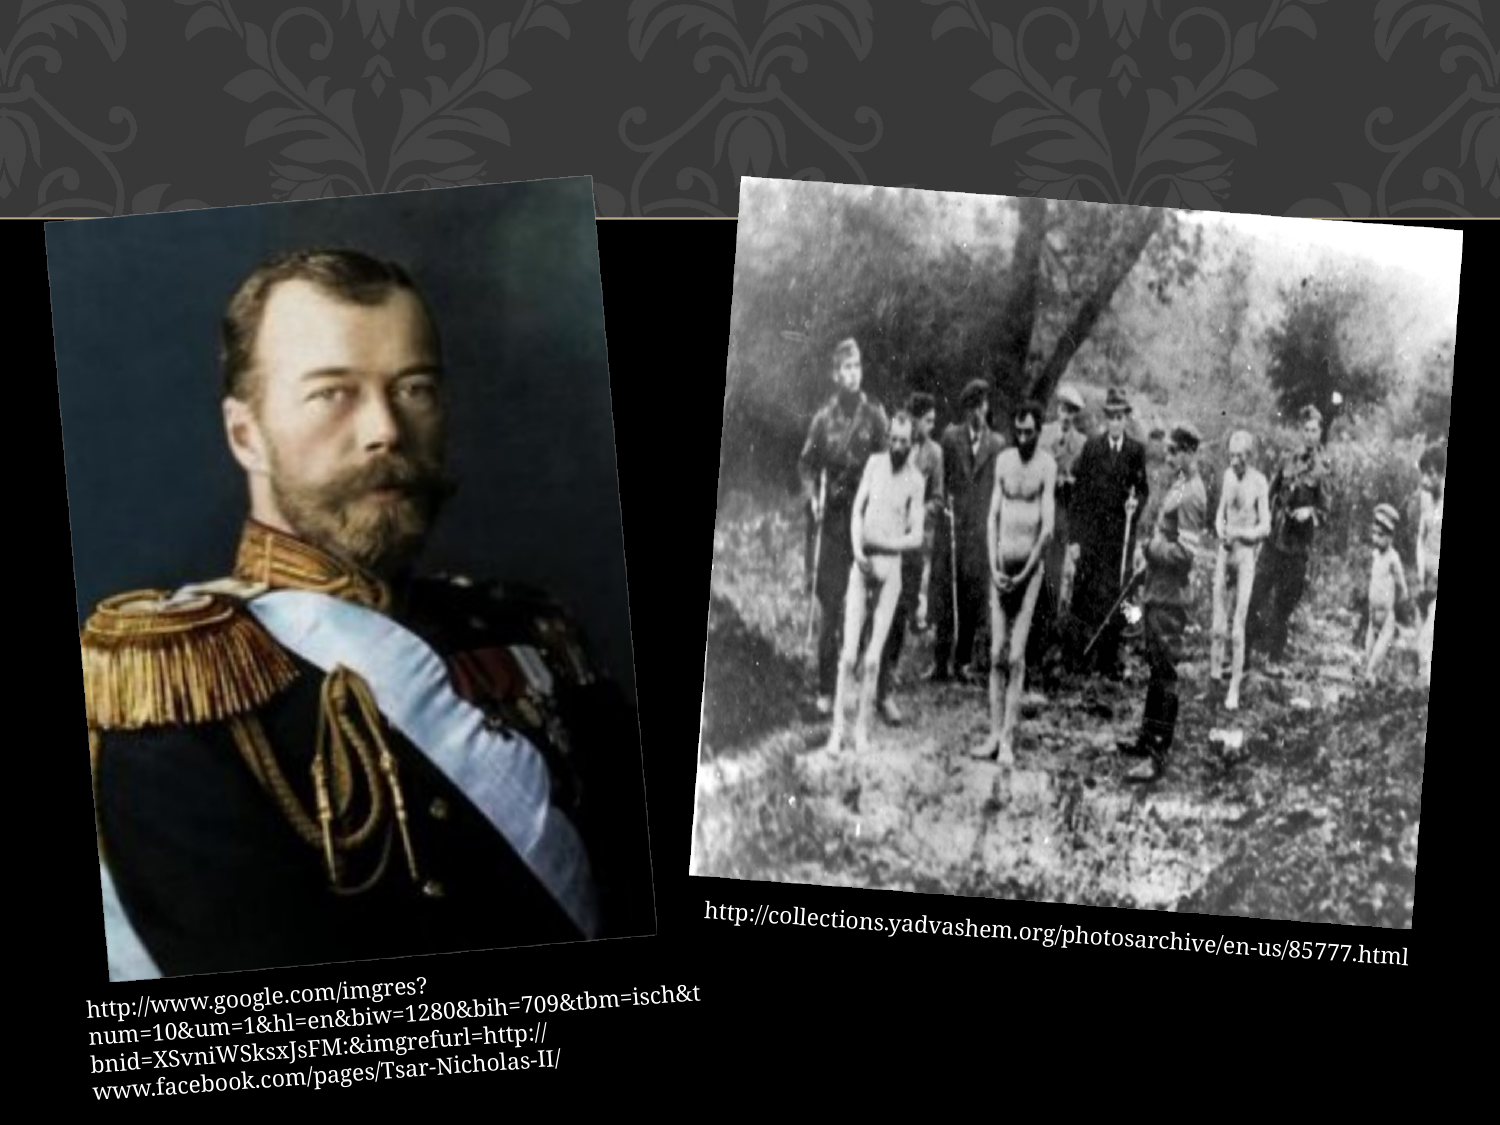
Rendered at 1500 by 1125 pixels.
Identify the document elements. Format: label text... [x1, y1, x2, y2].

text_box http://www.google.com/imgres?num=10&um=1&hl=en&biw=1280&bih=709&tbm=isch&tbnid=XSvniWSksxJsFM:&imgrefurl=http://www.facebook.com/pages/Tsar-Nicholas-II/ [70, 940, 728, 1114]
text_box http://collections.yadvashem.org/photosarchive/en-us/85777.html [688, 887, 1440, 981]
picture [689, 176, 1463, 929]
picture [45, 176, 656, 981]
